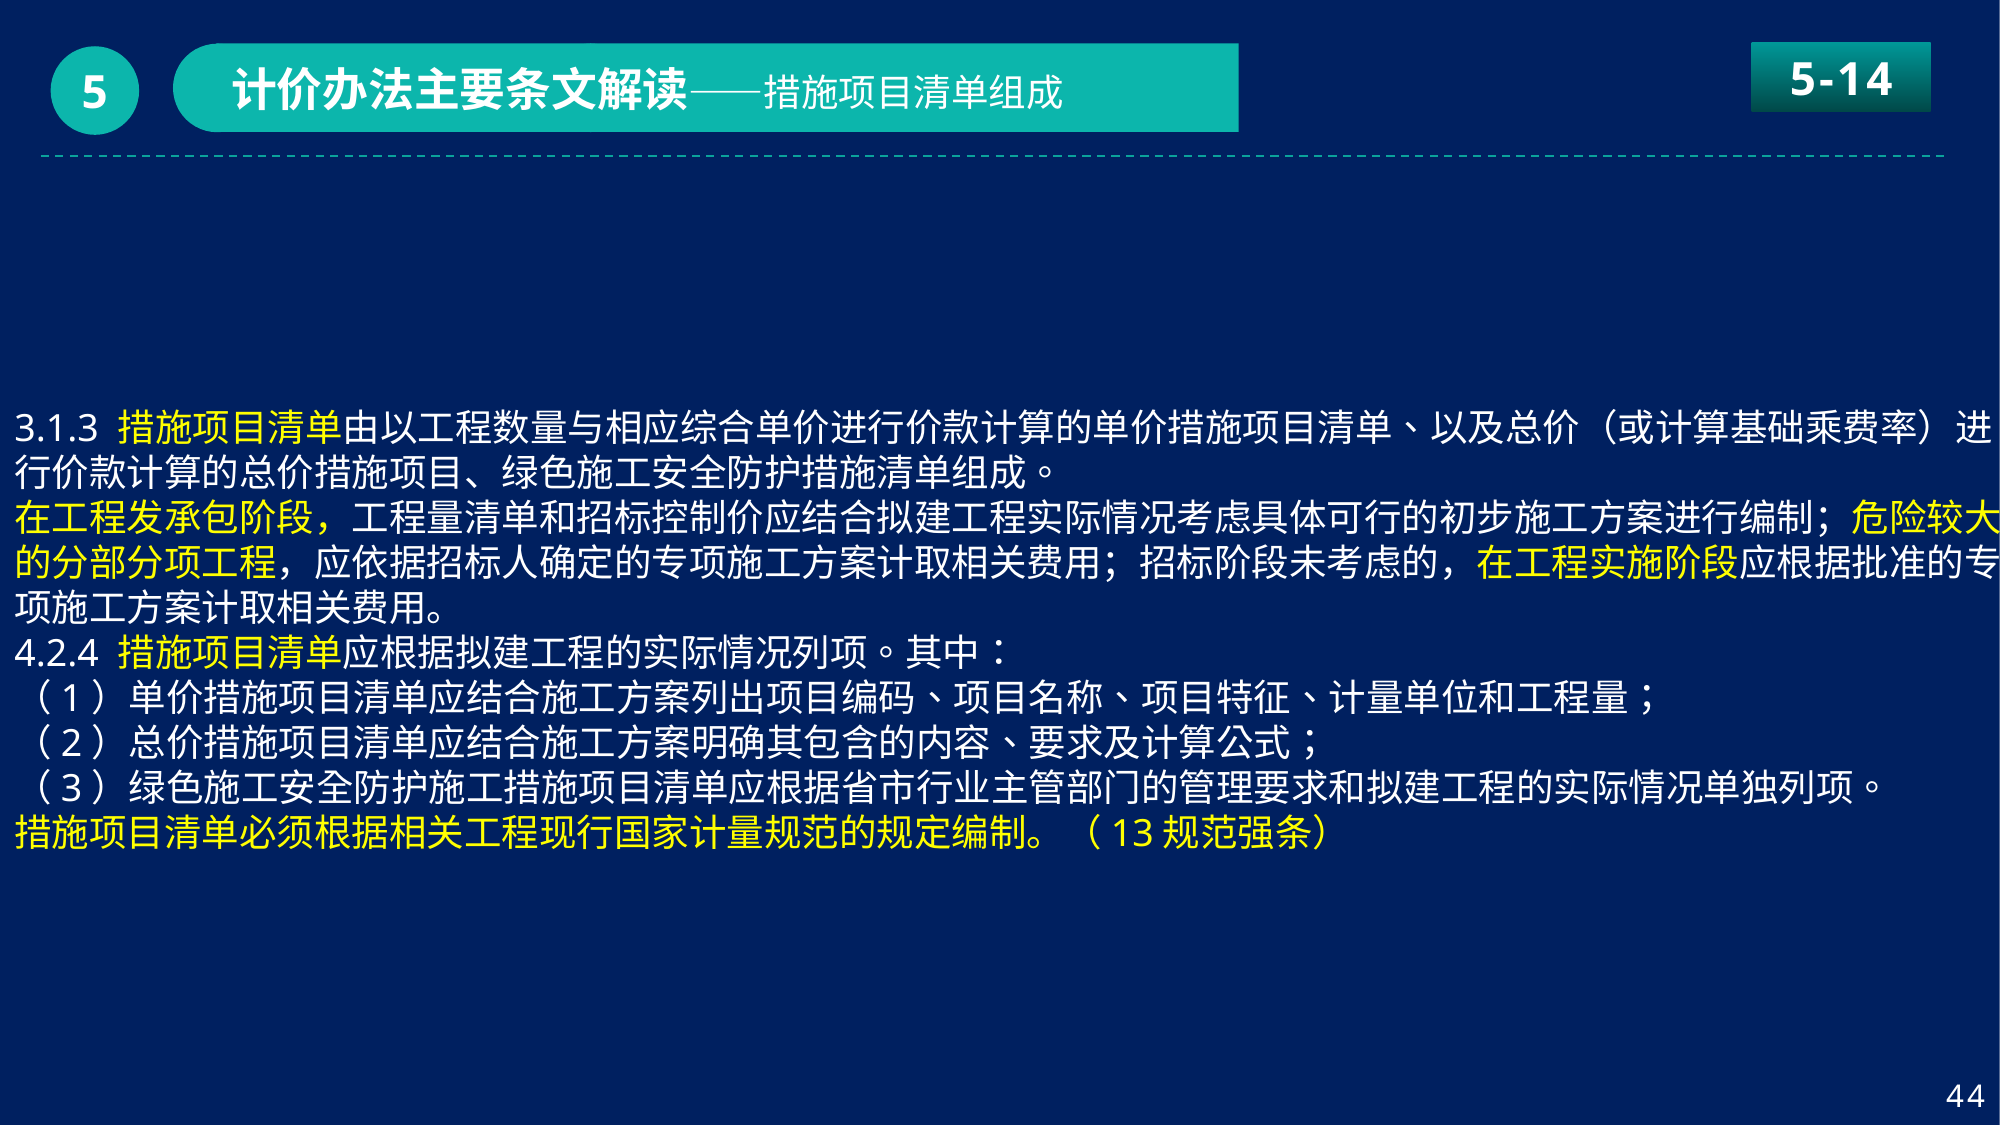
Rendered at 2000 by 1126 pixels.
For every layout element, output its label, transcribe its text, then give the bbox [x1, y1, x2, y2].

text_box 44 [1905, 1065, 2000, 1126]
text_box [40, 43, 1950, 157]
text_box 3.1.3 措施项目清单由以工程数量与相应综合单价进行价款计算的单价措施项目清单、以及总价（或计算基础乘费率）进行价款计算的总价措施项目、绿色施工安全防护措施清单组成。 在工程发承包阶段，工程量清单和招标控制价应结合拟建工程实际情况考虑具体可行的初步施工方案进行编制；危险较大的分部分项工程，应依据招标人确定的专项施工方案计取相关费用；招标阶段未考虑的，在工程实施阶段应根据批准的专项施工方案计取相关费用。 4.2.4 措施项目清单应根据拟建工程的实际情况列项。其中： （1）单价措施项目清单应结合施工方案列出项目编码、项目名称、项目特征、计量单位和工程量； （2）总价措施项目清单应结合施工方案明确其包含的内容、要求及计算公式； （3）绿色施工安全防护施工措施项目清单应根据省市行业主管部门的管理要求和拟建工程的实际情况单独列项。 措施项目清单必须根据相关工程现行国家计量规范的规定编制。（13规范强条） [0, 396, 2000, 862]
